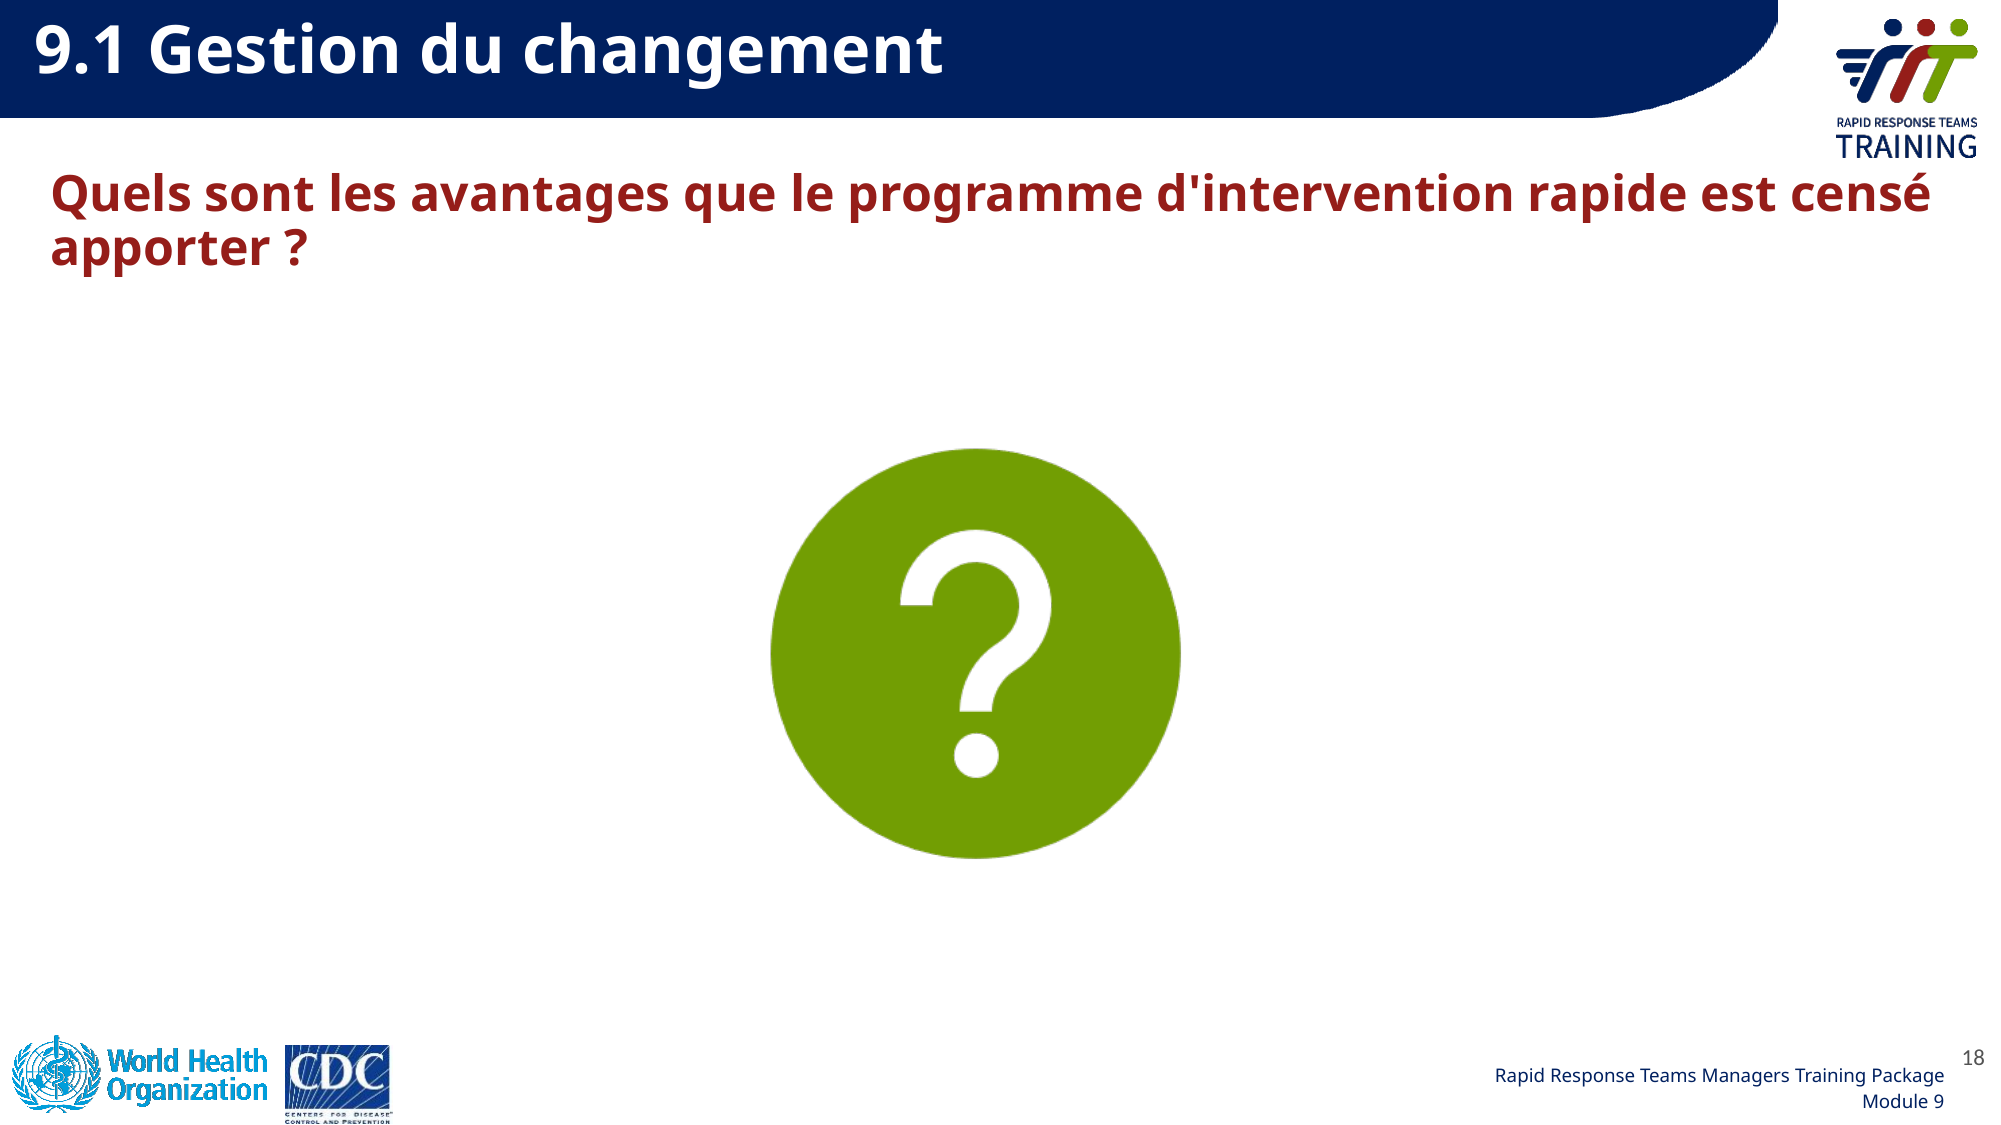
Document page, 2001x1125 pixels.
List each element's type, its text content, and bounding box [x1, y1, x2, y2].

text_box 9.1 Gestion du changement [19, 0, 1036, 95]
picture [34, 1058, 41, 1077]
picture [36, 1035, 267, 1113]
picture [38, 1092, 54, 1100]
picture [0, 0, 1778, 118]
picture [50, 1109, 62, 1113]
picture [28, 1054, 36, 1077]
picture [12, 1035, 53, 1067]
picture [717, 394, 1235, 913]
slide_number 18 [1931, 1035, 2000, 1088]
picture [1835, 19, 1978, 167]
picture [38, 1044, 53, 1052]
picture [46, 1056, 54, 1061]
picture [285, 1045, 393, 1124]
picture [12, 1084, 46, 1113]
title Quels sont les avantages que le programme d'intervention rapide est censé apporter ? [41, 203, 1984, 311]
picture [43, 1088, 54, 1094]
